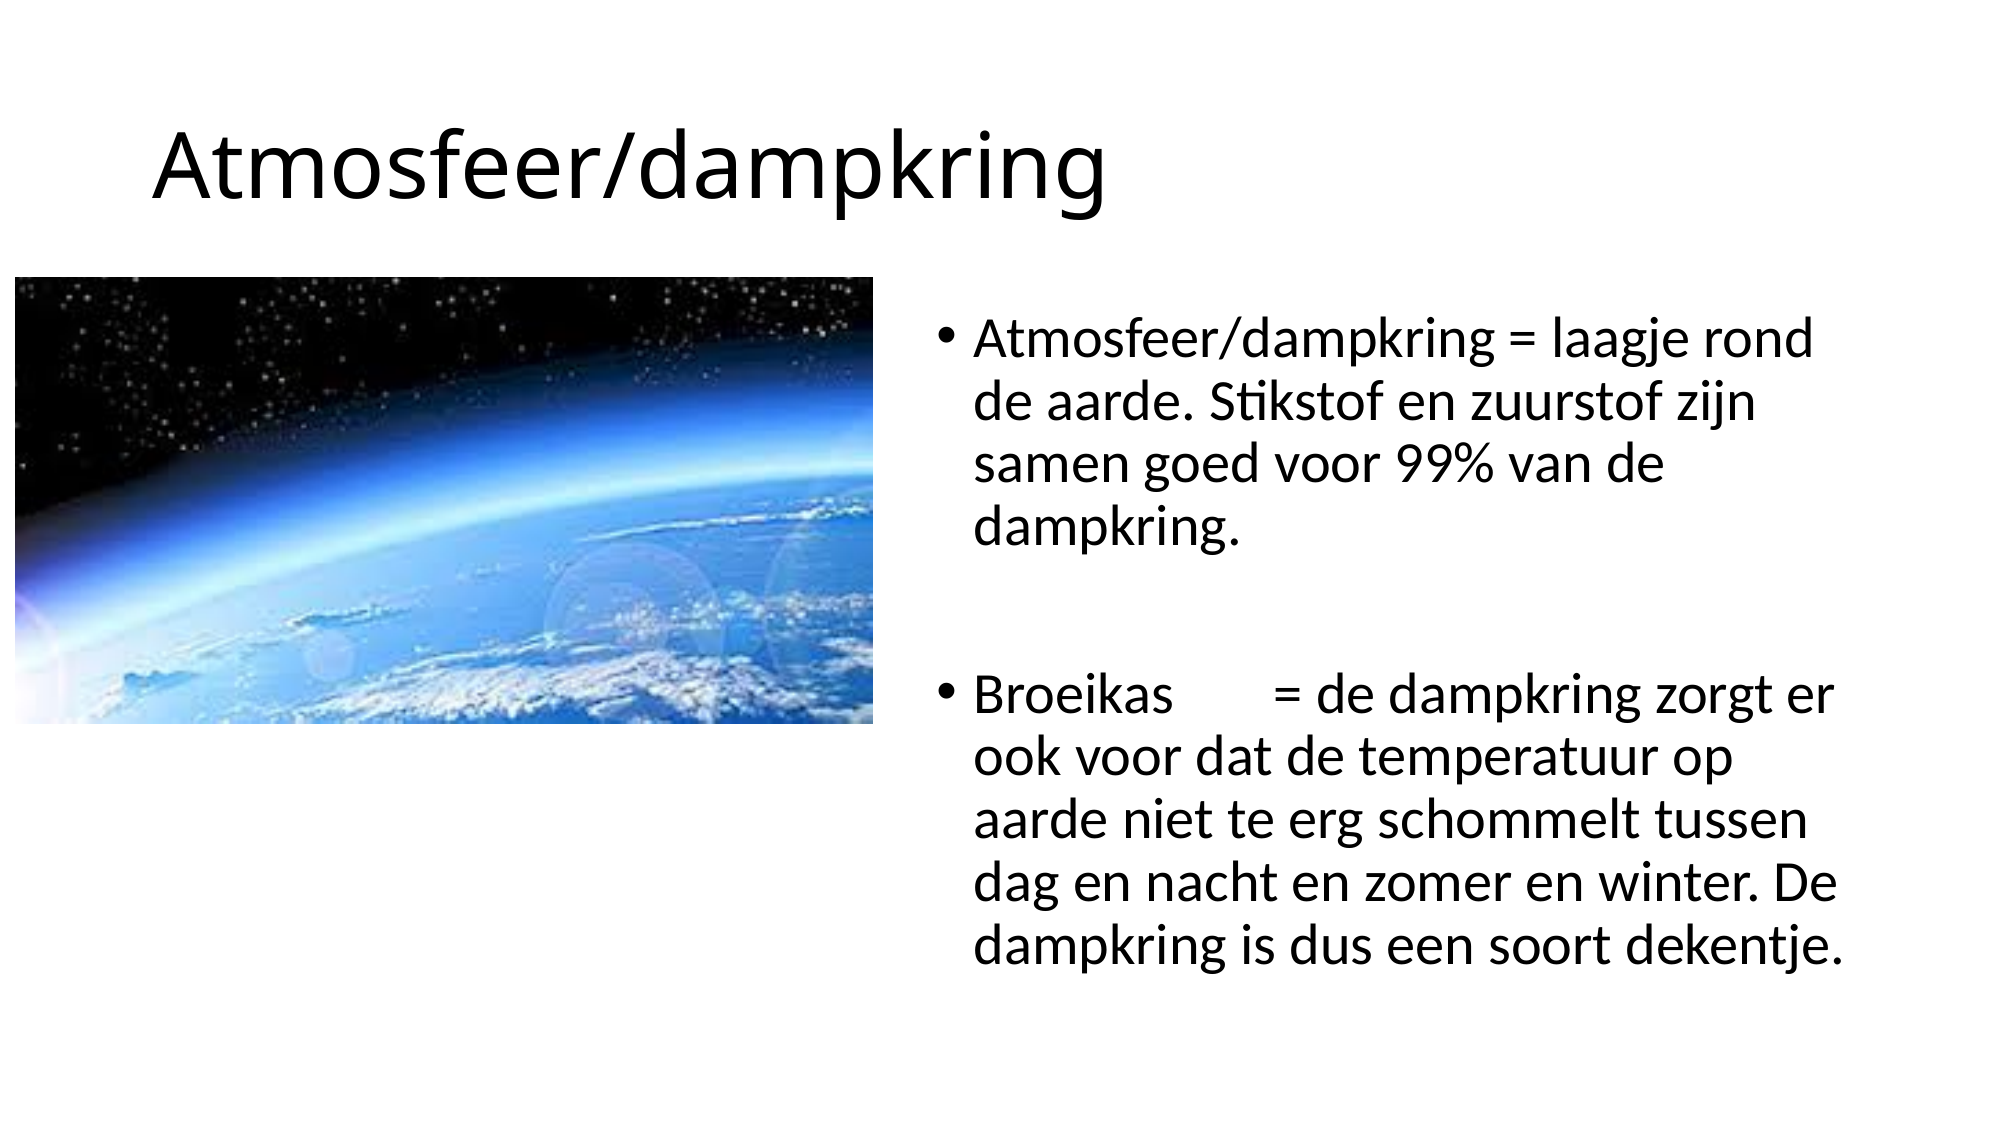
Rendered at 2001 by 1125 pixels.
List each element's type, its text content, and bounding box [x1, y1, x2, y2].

list Atmosfeer/dampkring = laagje rond de aarde. Stikstof en zuurstof zijn samen goed voor 99% van de dampkring. Broeikas = de dampkring zorgt er ook voor dat de temperatuur op aarde niet te erg schommelt tussen dag en nacht en zomer en winter. De dampkring is dus een soort dekentje. [921, 299, 1863, 1014]
title Atmosfeer/dampkring [137, 59, 1863, 278]
picture [15, 277, 873, 724]
